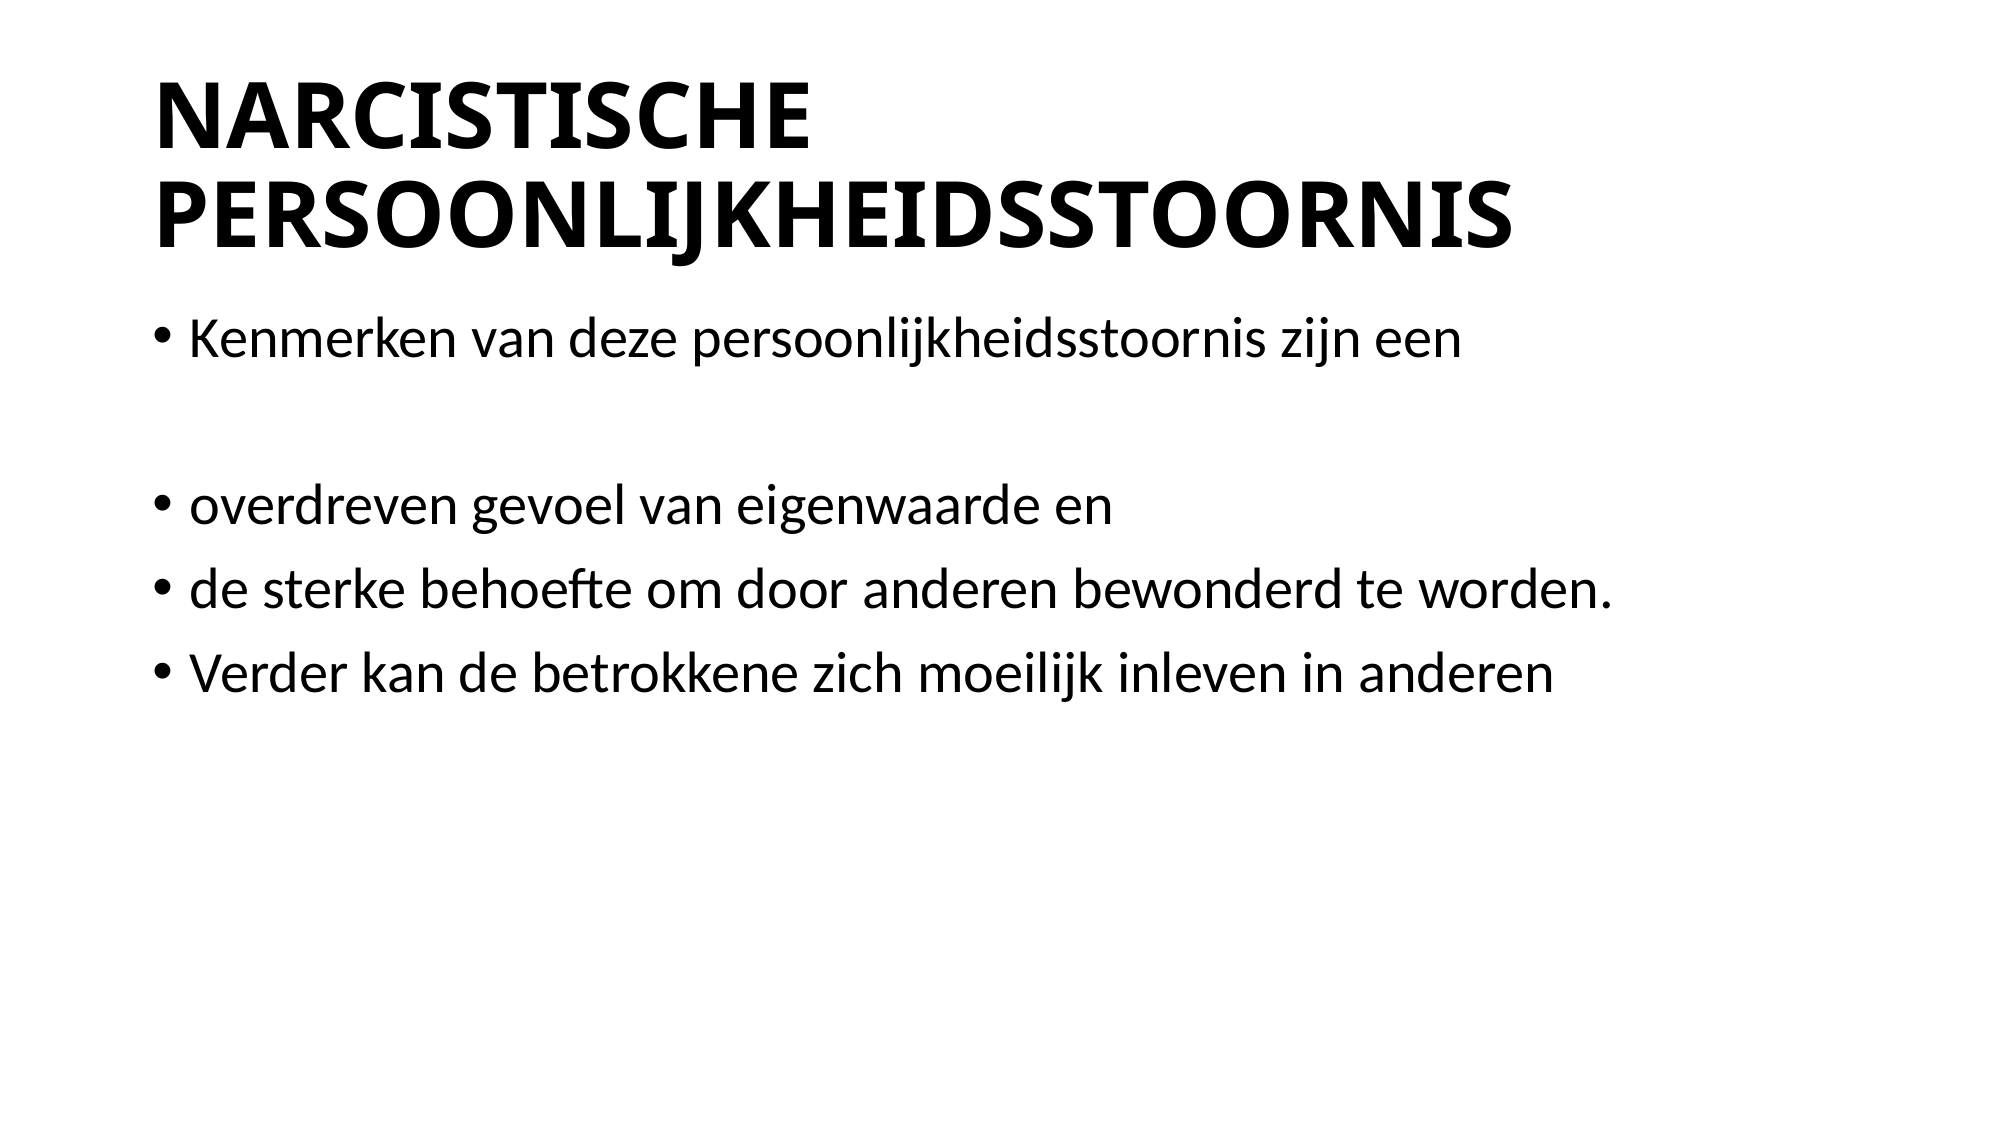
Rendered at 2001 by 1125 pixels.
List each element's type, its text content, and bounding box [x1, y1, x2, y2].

list Kenmerken van deze persoonlijkheidsstoornis zijn een overdreven gevoel van eigenwaarde en de sterke behoefte om door anderen bewonderd te worden. Verder kan de betrokkene zich moeilijk inleven in anderen [137, 299, 1863, 1014]
title Narcistische persoonlijkheidsstoornis [137, 59, 1863, 278]
